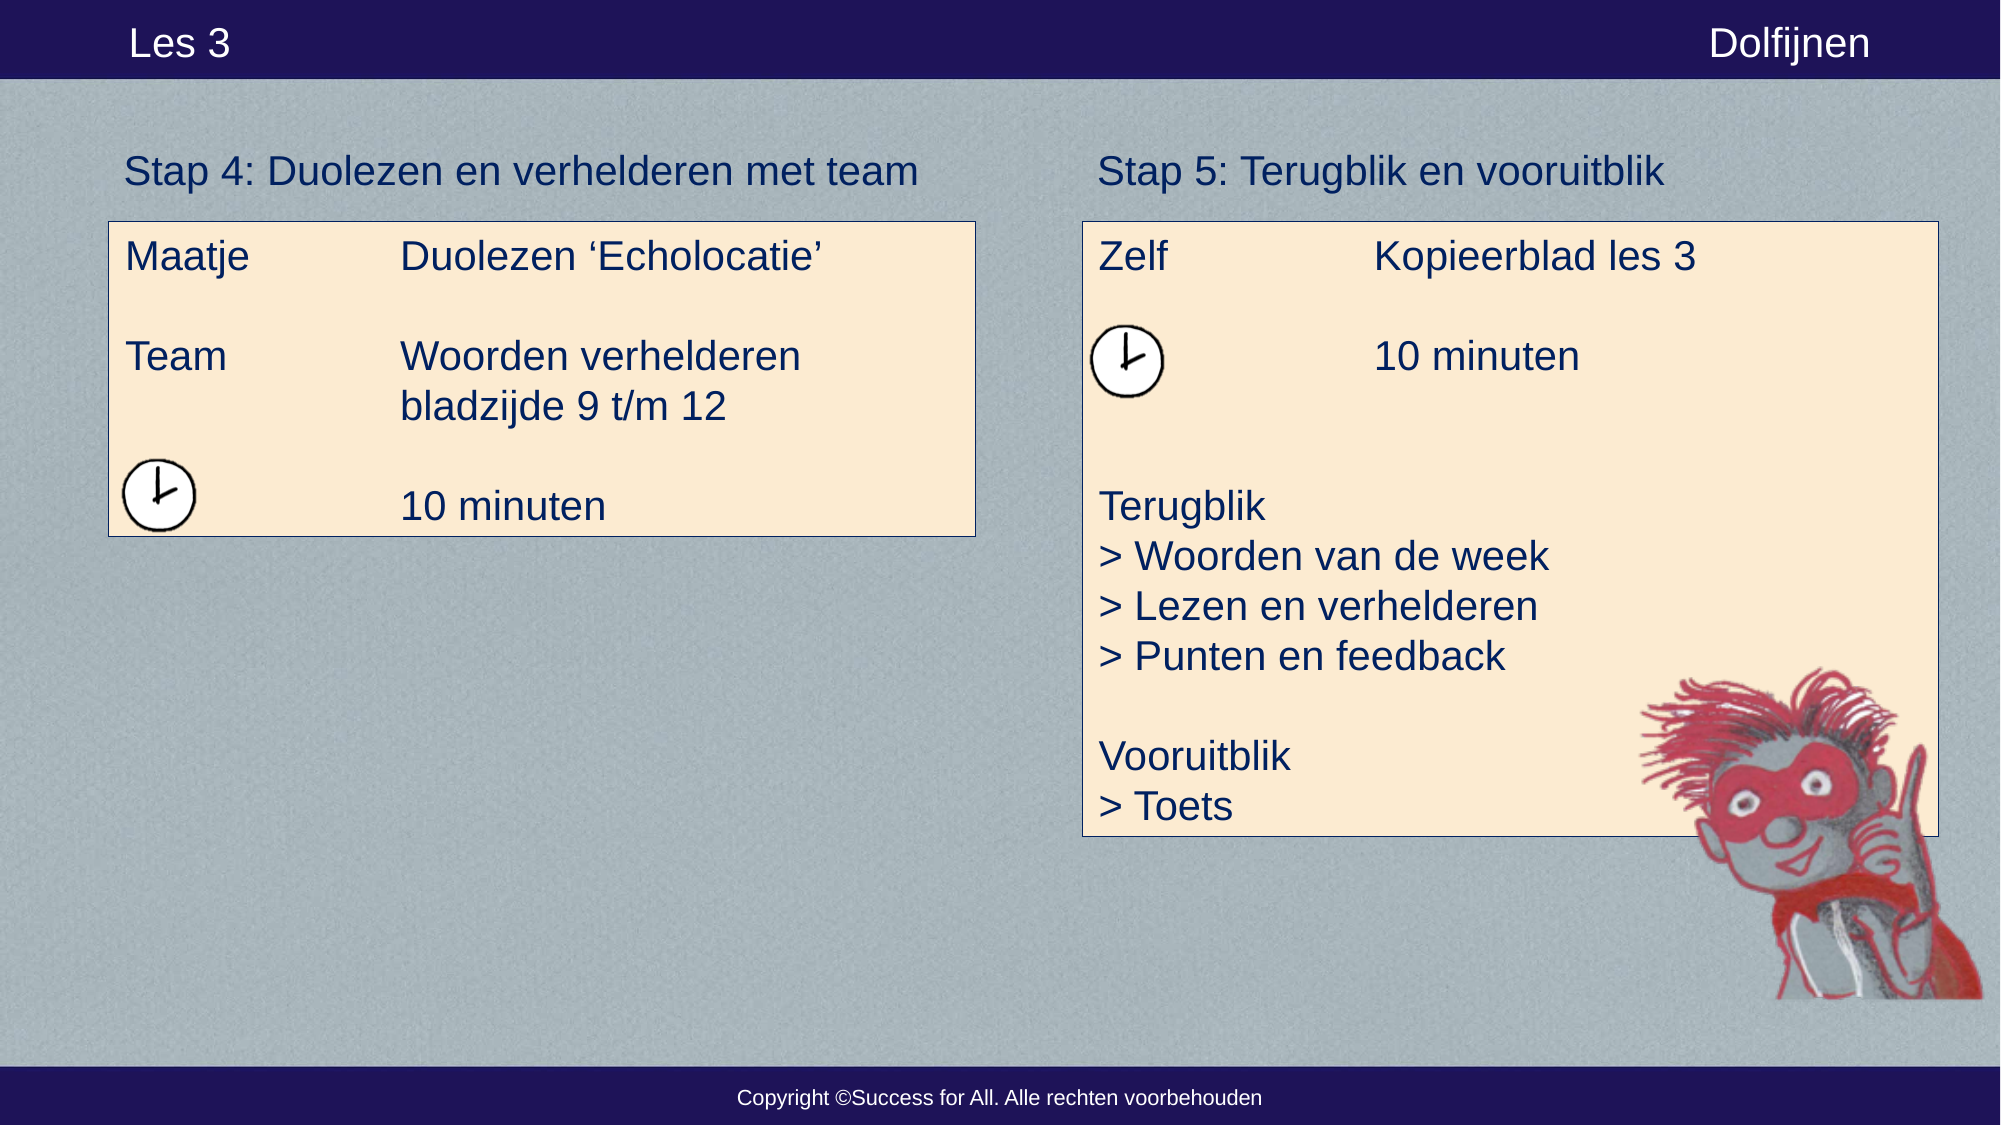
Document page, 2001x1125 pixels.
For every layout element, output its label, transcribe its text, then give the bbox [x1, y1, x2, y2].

text_box Stap 5: Terugblik en vooruitblik [1082, 136, 1875, 201]
text_box Zelf Kopieerblad les 3 10 minuten Terugblik > Woorden van de week > Lezen en verhelderen > Punten en feedback Vooruitblik > Toets [1082, 221, 1939, 837]
text_box Maatje Duolezen ‘Echolocatie’ Team Woorden verhelderen bladzijde 9 t/m 12 10 minuten [108, 221, 976, 537]
text_box Copyright ©Success for All. Alle rechten voorbehouden [0, 1076, 2000, 1125]
text_box Les 3 [114, 8, 354, 73]
picture [0, 0, 2001, 1125]
text_box Dolfijnen [999, 8, 1886, 73]
text_box Stap 4: Duolezen en verhelderen met team [108, 136, 952, 202]
